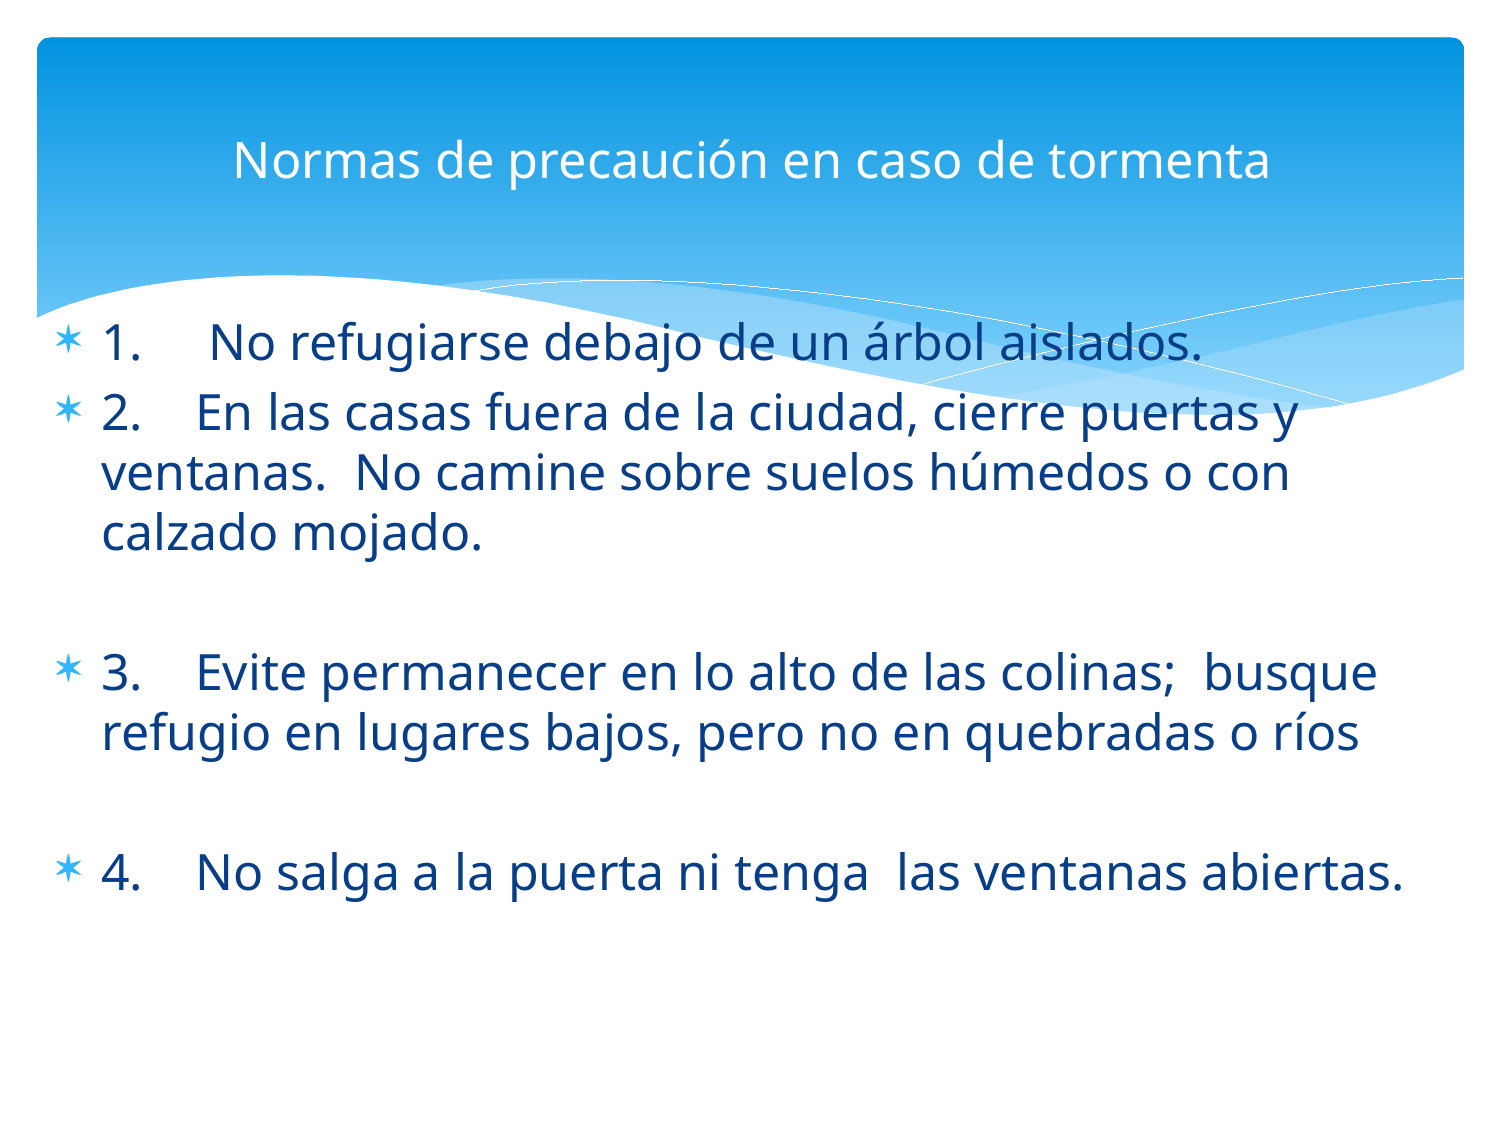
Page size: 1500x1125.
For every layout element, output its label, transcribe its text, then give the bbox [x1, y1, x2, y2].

list 1. No refugiarse debajo de un árbol aislados. 2. En las casas fuera de la ciudad, cierre puertas y ventanas. No camine sobre suelos húmedos o con calzado mojado. 3. Evite permanecer en lo alto de las colinas; busque refugio en lugares bajos, pero no en quebradas o ríos 4. No salga a la puerta ni tenga las ventanas abiertas. [41, 302, 1436, 1125]
title Normas de precaución en caso de tormenta [135, 101, 1370, 215]
